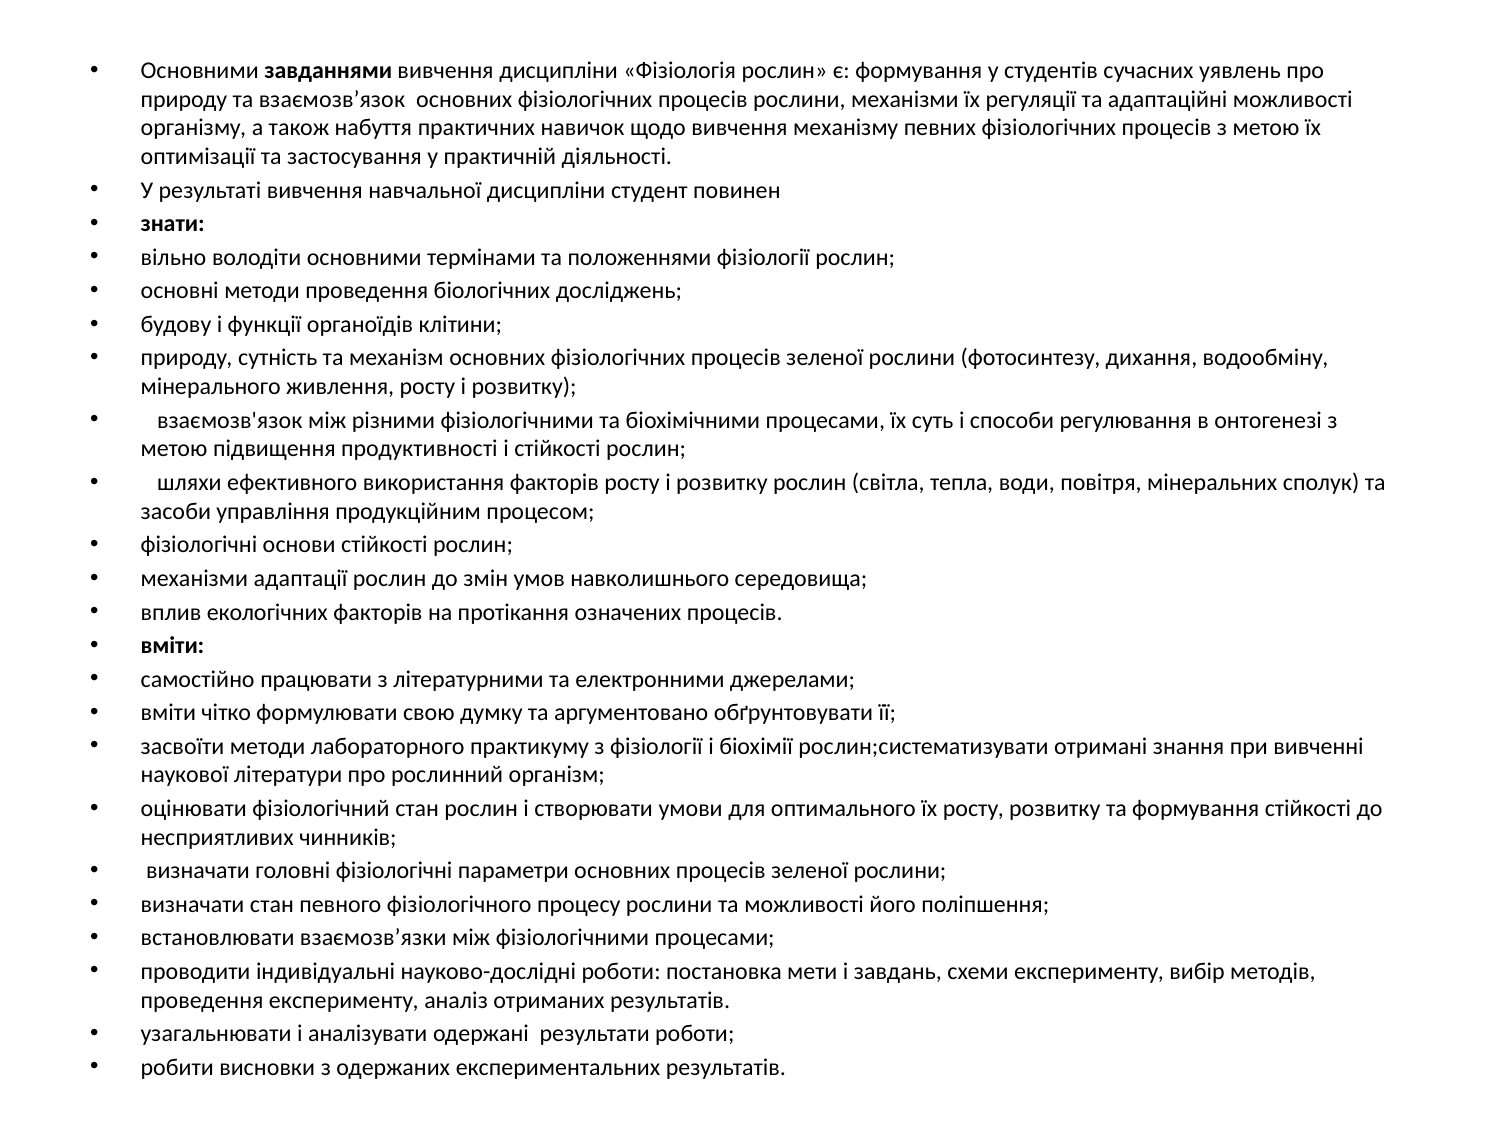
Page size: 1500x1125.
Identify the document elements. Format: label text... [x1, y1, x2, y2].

list Основними завданнями вивчення дисципліни «Фізіологія рослин» є: формування у студентів сучасних уявлень про природу та взаємозв’язок основних фізіологічних процесів рослини, механізми їх регуляції та адаптаційні можливості організму, а також набуття практичних навичок щодо вивчення механізму певних фізіологічних процесів з метою їх оптимізації та застосування у практичній діяльності. У результаті вивчення навчальної дисципліни студент повинен знати: вільно володіти основними термінами та положеннями фізіології рослин; основні методи проведення біологічних досліджень; будову і функції органоїдів клітини; природу, сутність та механізм основних фізіологічних процесів зеленої рослини (фотосинтезу, дихання, водообміну, мінерального живлення, росту і розвитку); взаємозв'язок між різними фізіологічними та біохімічними процесами, їх суть і способи регулювання в онтогенезі з метою підвищення продуктивності і стійкості рослин; шляхи ефективного використання факторів росту i розвитку рослин (світла, тепла, води, повітря, мінеральних сполук) та засоби управління продукційним процесом; фізіологічні основи стійкості рослин; механізми адаптації рослин до змін умов навколишнього середовища; вплив екологічних факторів на протікання означених процесів. вміти: самостійно працювати з літературними та електронними джерелами; вміти чітко формулювати свою думку та аргументовано обґрунтовувати її; засвоїти методи лабораторного практикуму з фізіології і біохімії рослин;систематизувати отримані знання при вивченні наукової літератури про рослинний організм; оцінювати фізіологічний стан рослин i створювати умови для оптимального їх росту, розвитку та формування стійкості до несприятливих чинників; визначати головні фізіологічні параметри основних процесів зеленої рослини; визначати стан певного фізіологічного процесу рослини та можливості його поліпшення; встановлювати взаємозв’язки між фізіологічними процесами; проводити індивідуальні науково-дослідні роботи: постановка мети і завдань, схеми експерименту, вибір методів, проведення експерименту, аналіз отриманих результатів. узагальнювати і аналізувати одержані результати роботи; робити висновки з одержаних експериментальних результатів. [75, 46, 1425, 1090]
